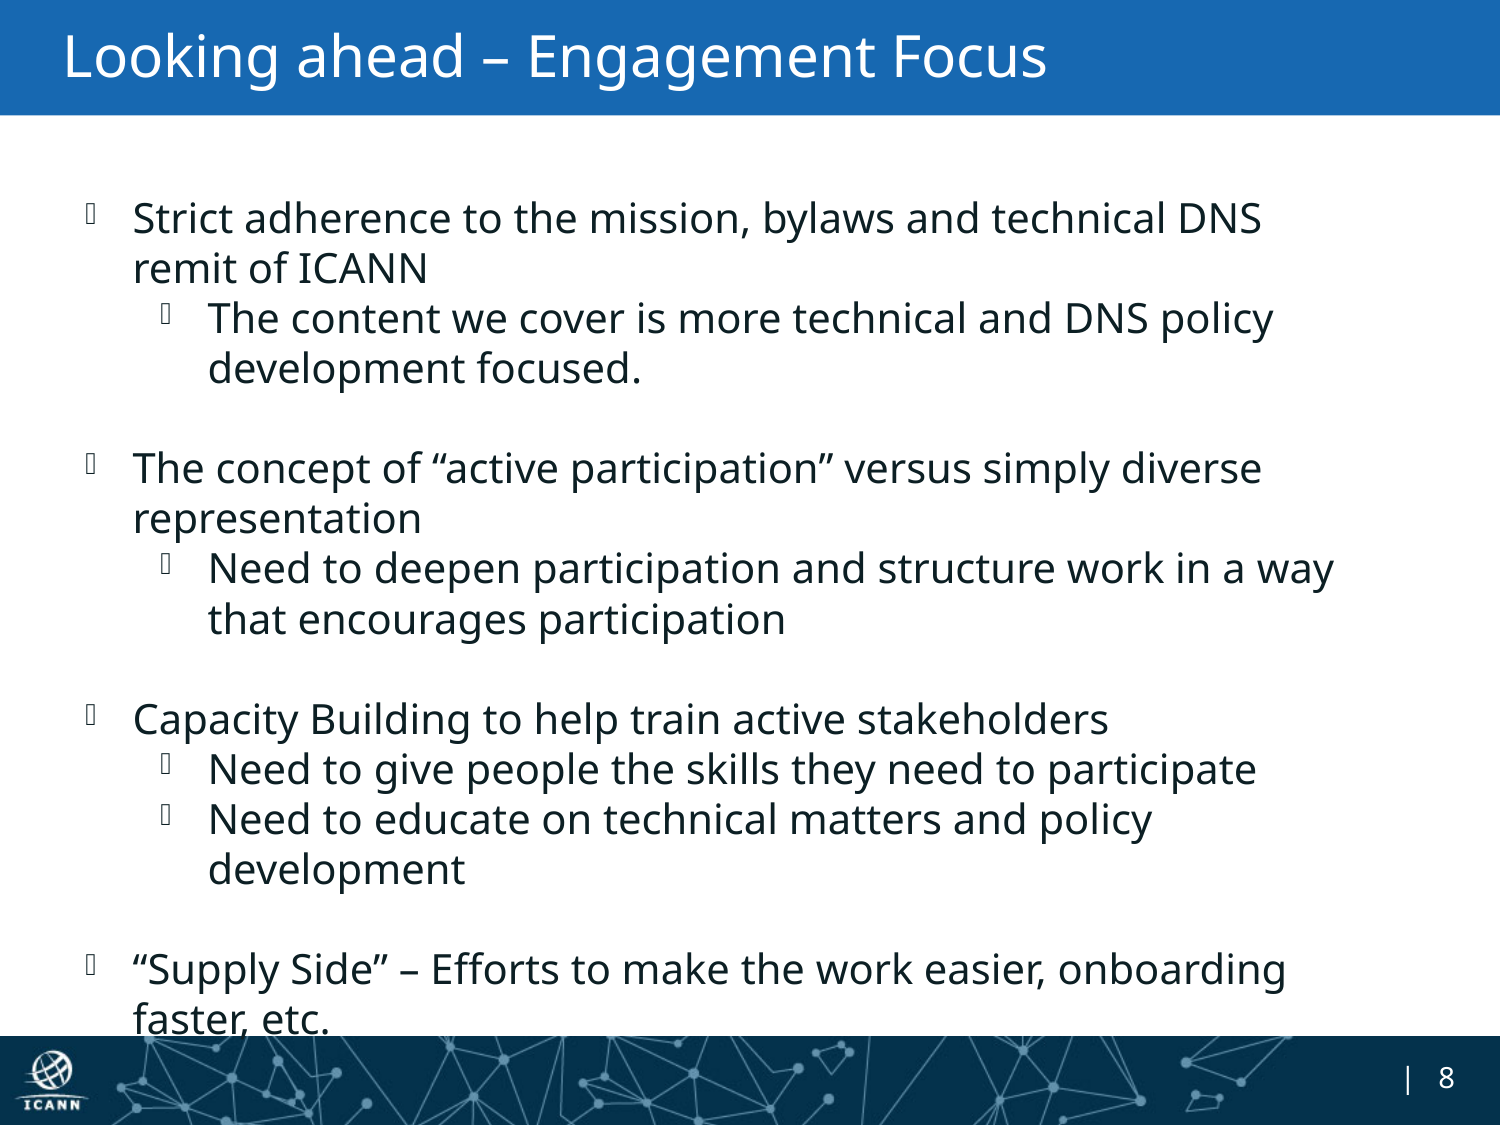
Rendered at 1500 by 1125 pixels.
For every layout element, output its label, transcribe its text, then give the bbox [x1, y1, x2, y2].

text_box Strict adherence to the mission, bylaws and technical DNS remit of ICANN The content we cover is more technical and DNS policy development focused. The concept of “active participation” versus simply diverse representation Need to deepen participation and structure work in a way that encourages participation Capacity Building to help train active stakeholders Need to give people the skills they need to participate Need to educate on technical matters and policy development “Supply Side” – Efforts to make the work easier, onboarding faster, etc. [70, 184, 1382, 1050]
picture [0, 1036, 1500, 1125]
title Looking ahead – Engagement Focus [0, 0, 1500, 116]
